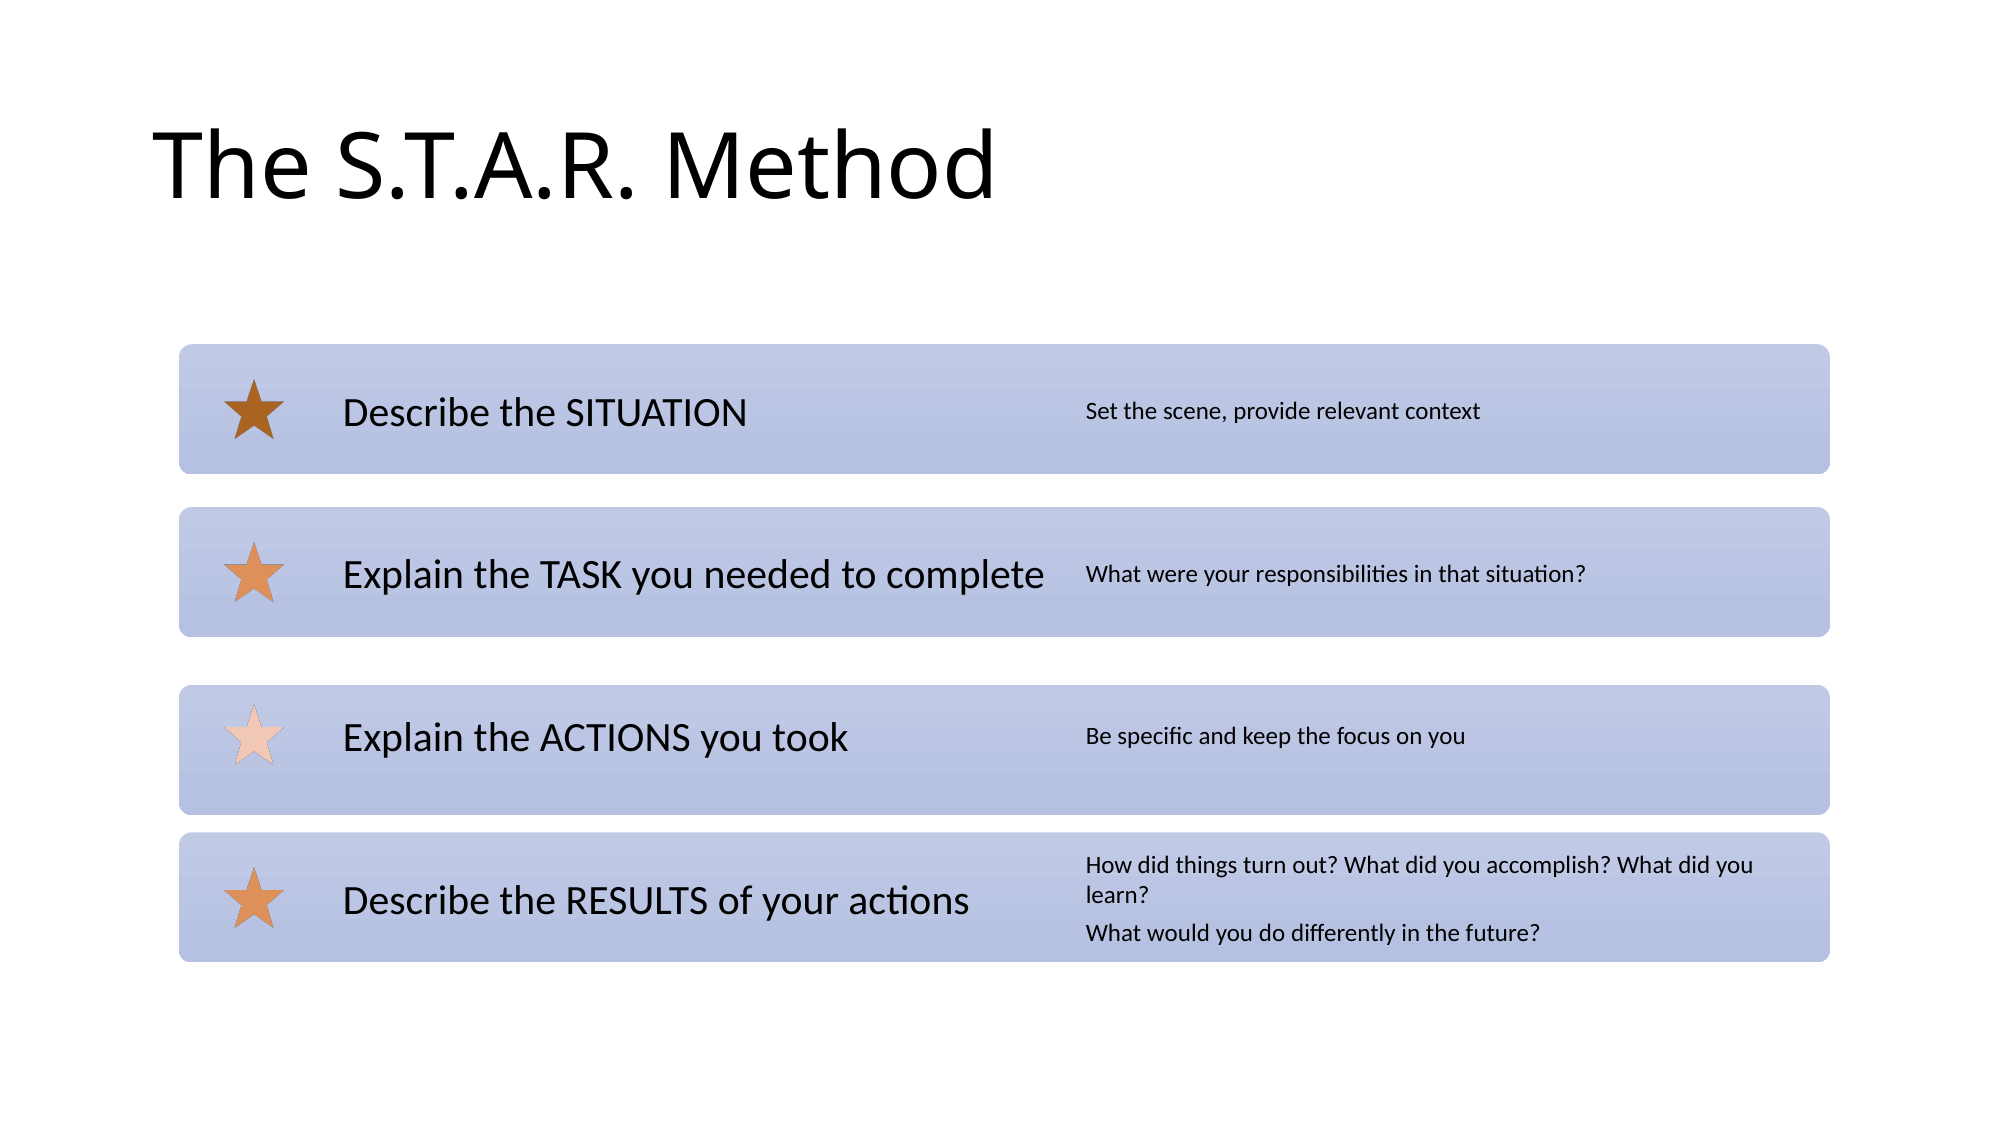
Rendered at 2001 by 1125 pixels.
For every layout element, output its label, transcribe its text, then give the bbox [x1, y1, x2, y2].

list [178, 344, 1830, 963]
title The S.T.A.R. Method [137, 59, 1863, 278]
